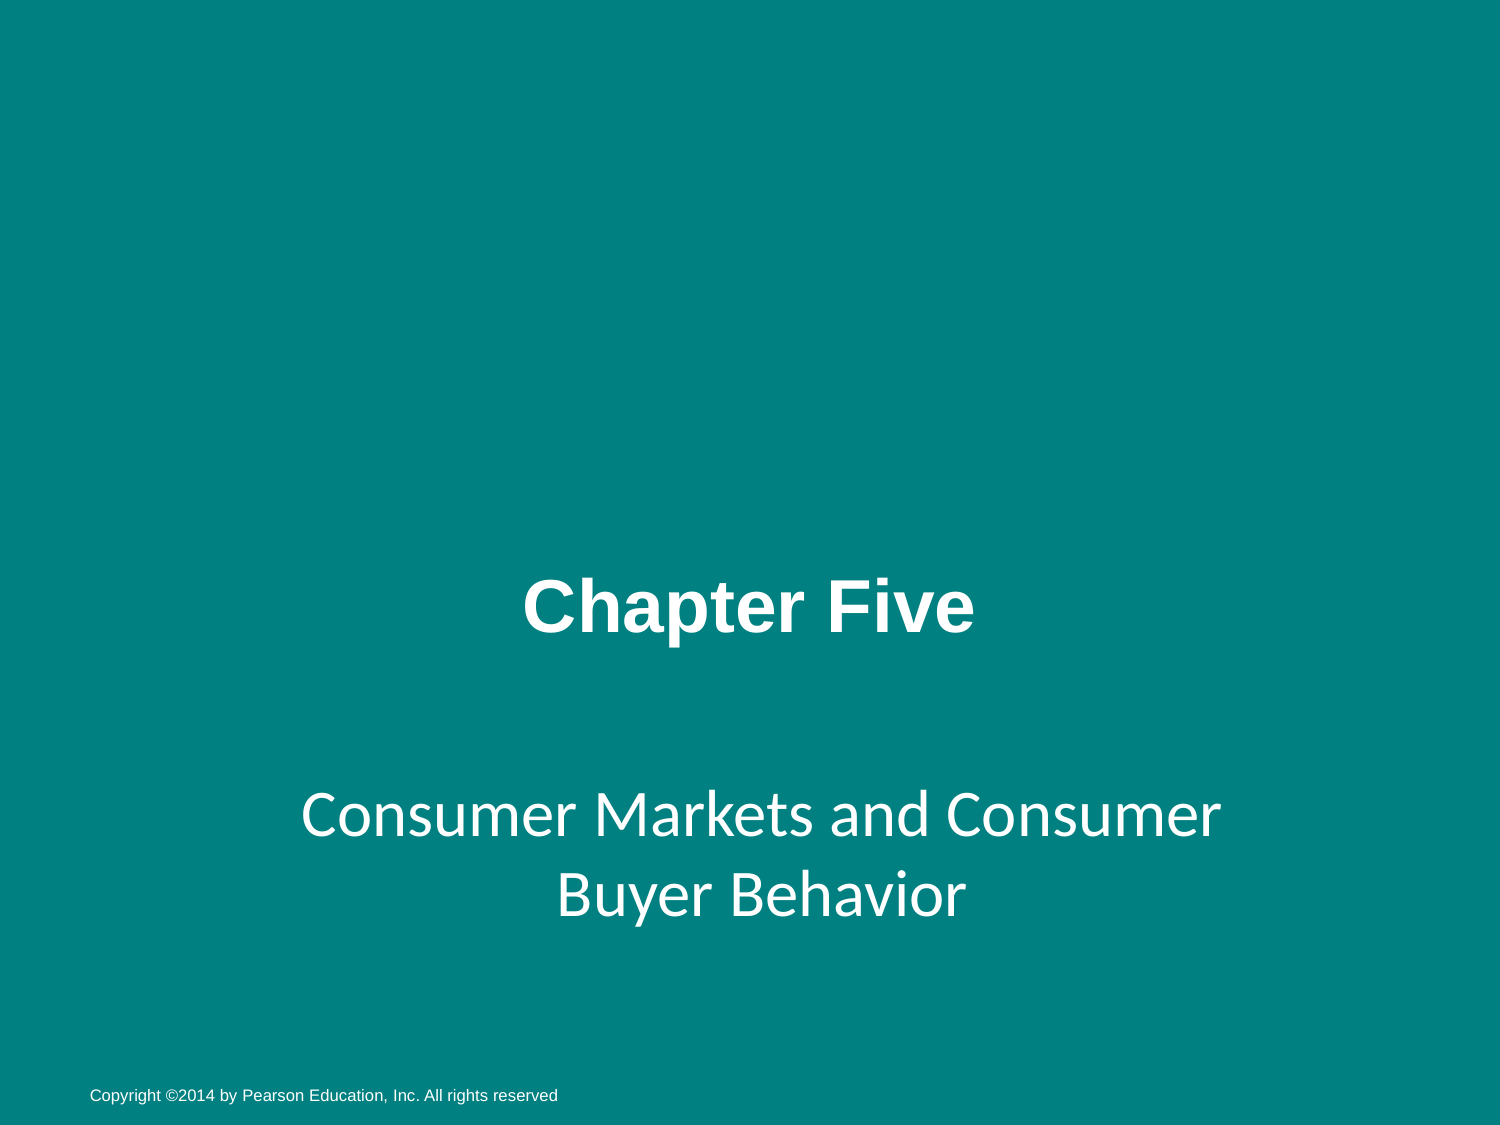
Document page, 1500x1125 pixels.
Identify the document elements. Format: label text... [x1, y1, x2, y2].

subtitle Consumer Markets and Consumer Buyer Behavior [237, 762, 1288, 1051]
text_box Copyright ©2014 by Pearson Education, Inc. All rights reserved [74, 1077, 825, 1112]
title Chapter Five [162, 437, 1338, 679]
